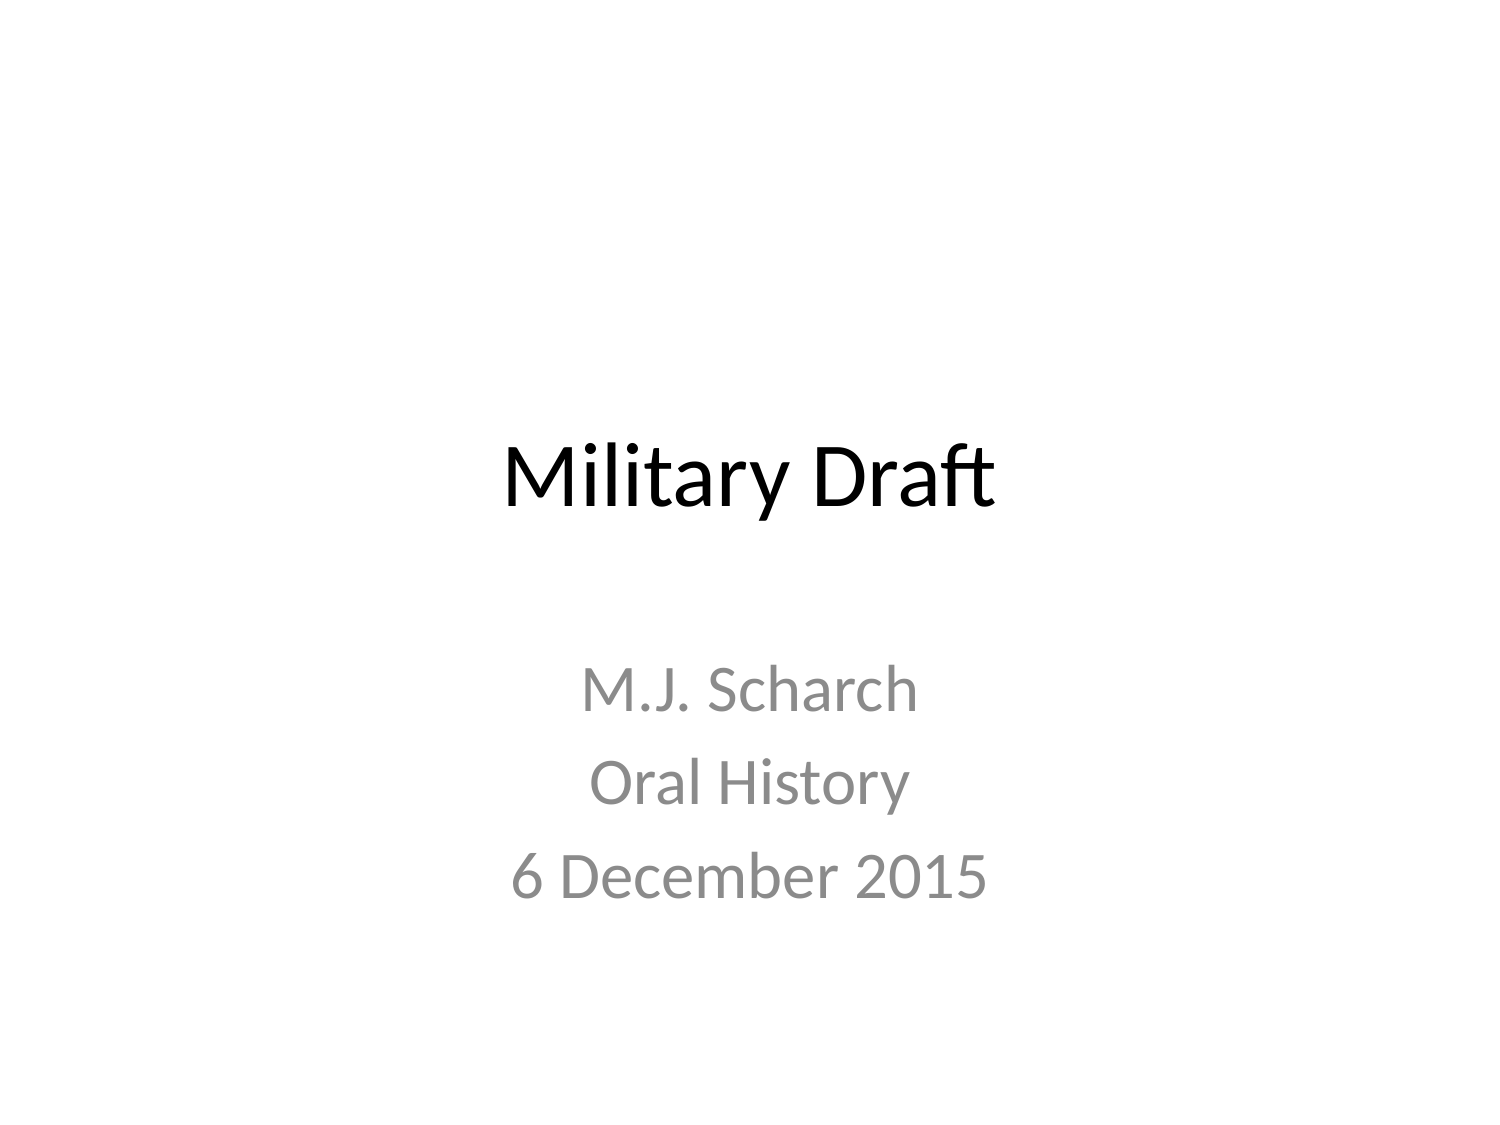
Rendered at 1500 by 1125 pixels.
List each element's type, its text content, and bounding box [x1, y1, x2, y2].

title Military Draft [112, 349, 1388, 591]
subtitle M.J. Scharch Oral History 6 December 2015 [225, 637, 1275, 925]
